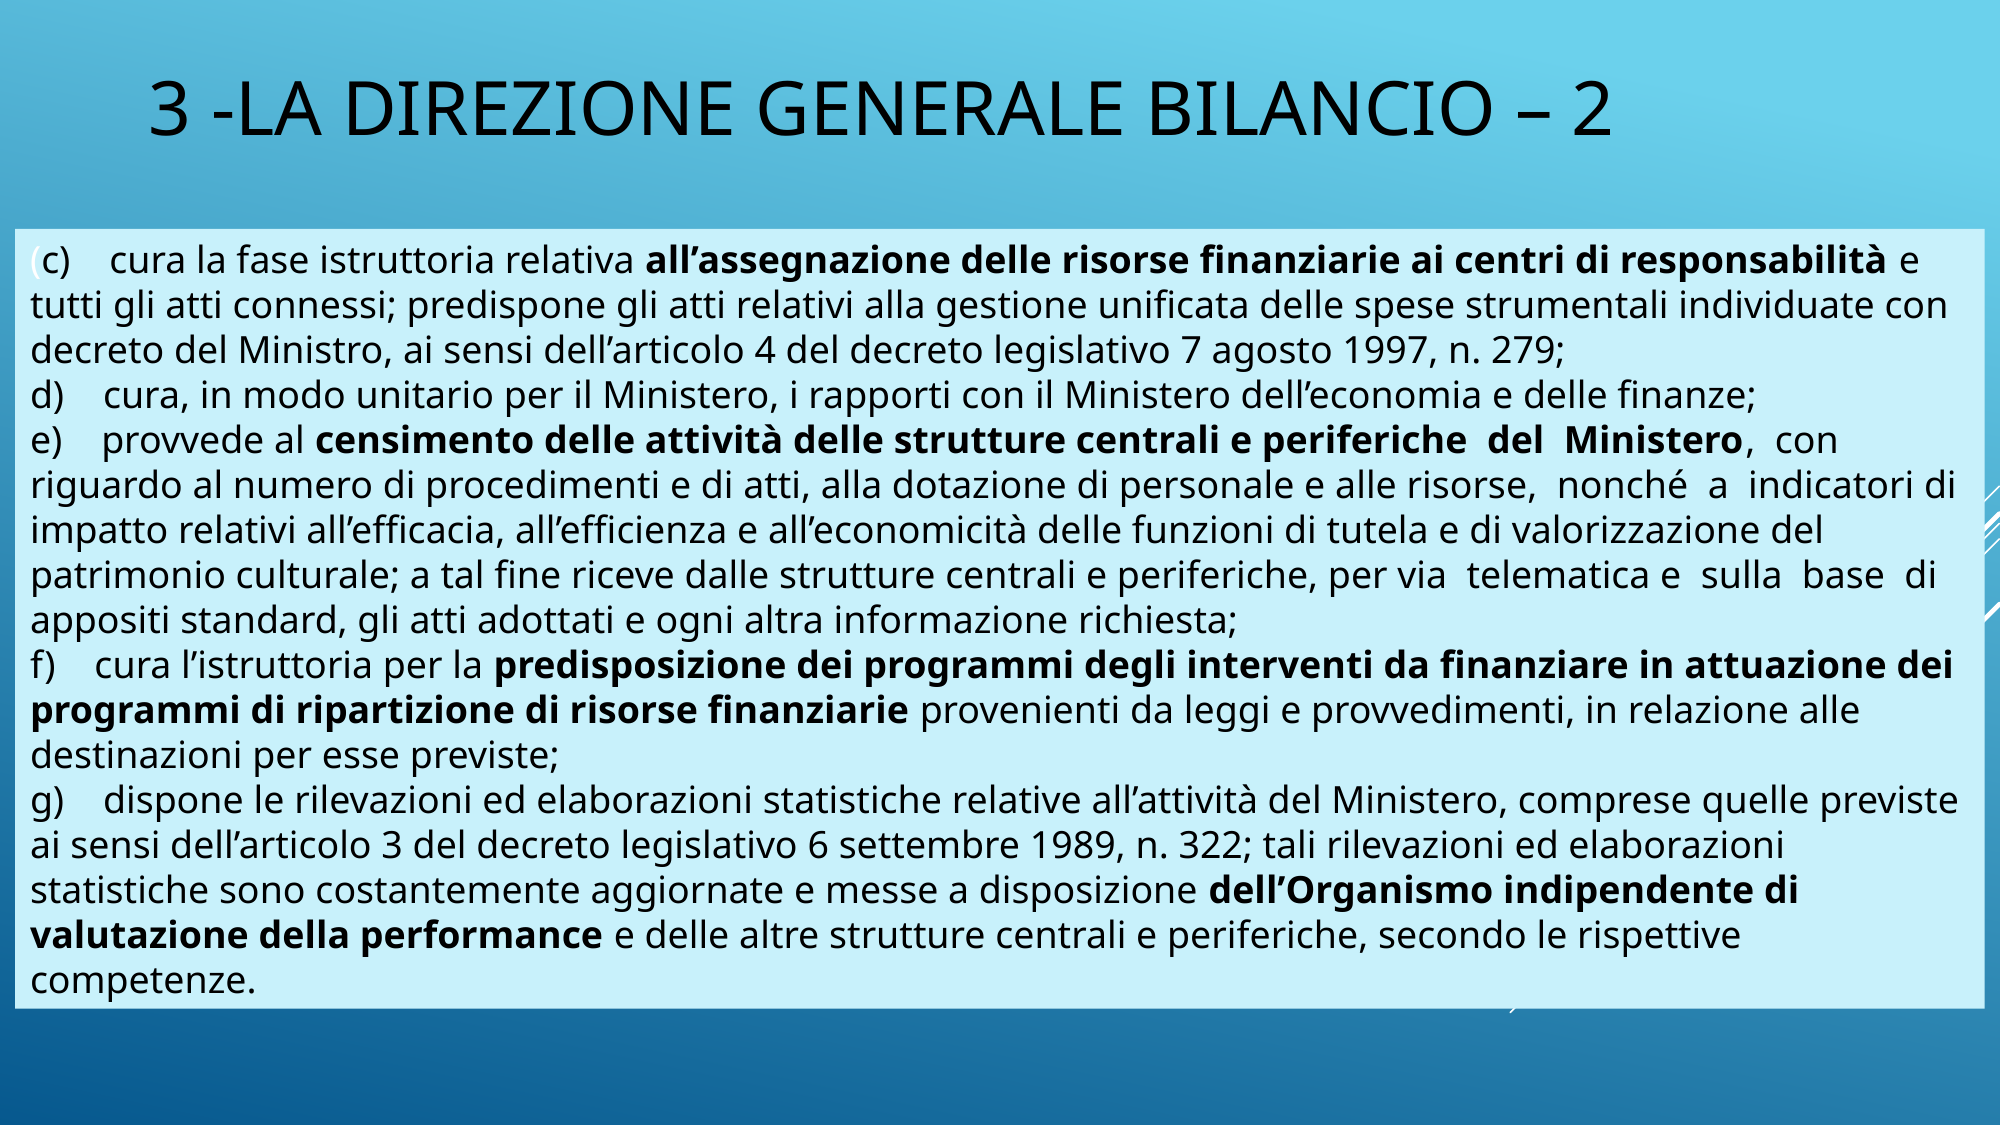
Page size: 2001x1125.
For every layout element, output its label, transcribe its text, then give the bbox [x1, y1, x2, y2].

text_box (c) cura la fase istruttoria relativa all’assegnazione delle risorse finanziarie ai centri di responsabilità e tutti gli atti connessi; predispone gli atti relativi alla gestione unificata delle spese strumentali individuate con decreto del Ministro, ai sensi dell’articolo 4 del decreto legislativo 7 agosto 1997, n. 279; d) cura, in modo unitario per il Ministero, i rapporti con il Ministero dell’economia e delle finanze; e) provvede al censimento delle attività delle strutture centrali e periferiche del Ministero, con riguardo al numero di procedimenti e di atti, alla dotazione di personale e alle risorse, nonché a indicatori di impatto relativi all’efficacia, all’efficienza e all’economicità delle funzioni di tutela e di valorizzazione del patrimonio culturale; a tal fine riceve dalle strutture centrali e periferiche, per via telematica e sulla base di appositi standard, gli atti adottati e ogni altra informazione richiesta; f) cura l’istruttoria per la predisposizione dei programmi degli interventi da finanziare in attuazione dei programmi di ripartizione di risorse finanziarie provenienti da leggi e provvedimenti, in relazione alle destinazioni per esse previste; g) dispone le rilevazioni ed elaborazioni statistiche relative all’attività del Ministero, comprese quelle previste ai sensi dell’articolo 3 del decreto legislativo 6 settembre 1989, n. 322; tali rilevazioni ed elaborazioni statistiche sono costantemente aggiornate e messe a disposizione dell’Organismo indipendente di valutazione della performance e delle altre strutture centrali e periferiche, secondo le rispettive competenze. [15, 228, 1985, 1009]
title 3 -LA DIREZIONE GENERALE bilancio – 2 [133, 0, 1900, 228]
